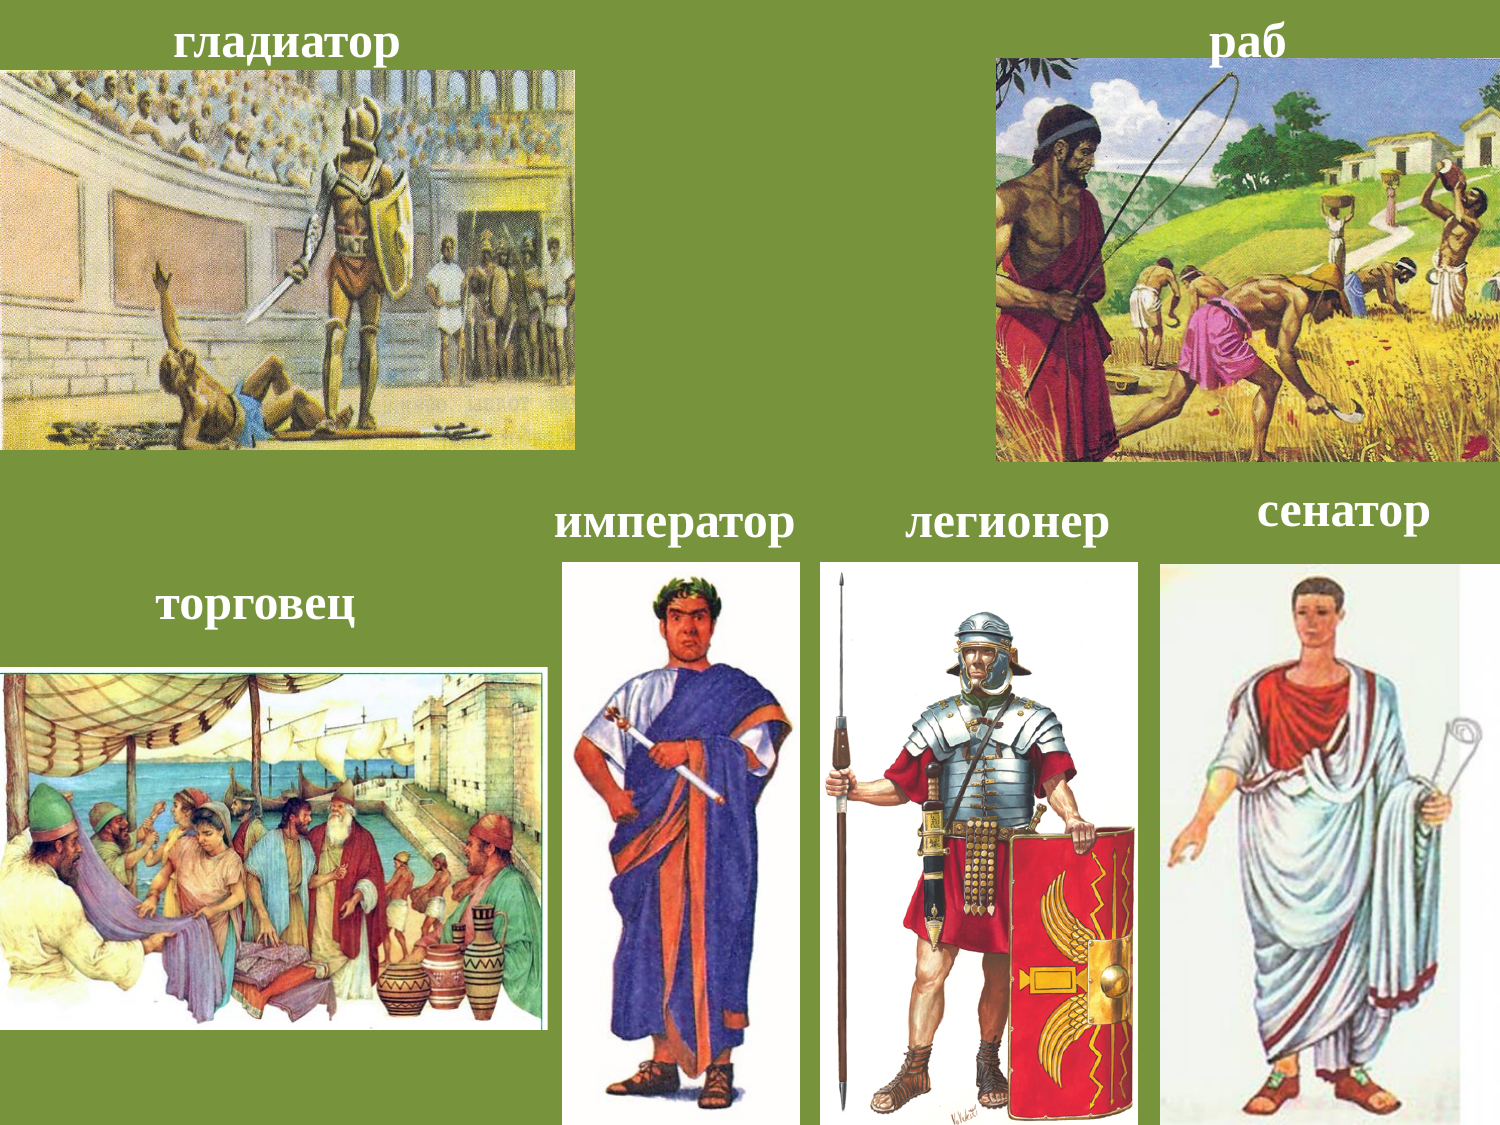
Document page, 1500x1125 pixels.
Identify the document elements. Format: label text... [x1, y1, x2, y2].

picture [0, 70, 575, 450]
text_box торговец [140, 562, 434, 638]
picture [820, 562, 1138, 1125]
picture [0, 667, 548, 1030]
picture [1159, 563, 1500, 1125]
picture [995, 58, 1500, 462]
text_box легионер [878, 480, 1137, 556]
picture [562, 562, 801, 1125]
text_box император [539, 480, 832, 556]
text_box гладиатор [0, 0, 575, 70]
text_box сенатор [1242, 468, 1500, 544]
text_box раб [996, 0, 1500, 57]
